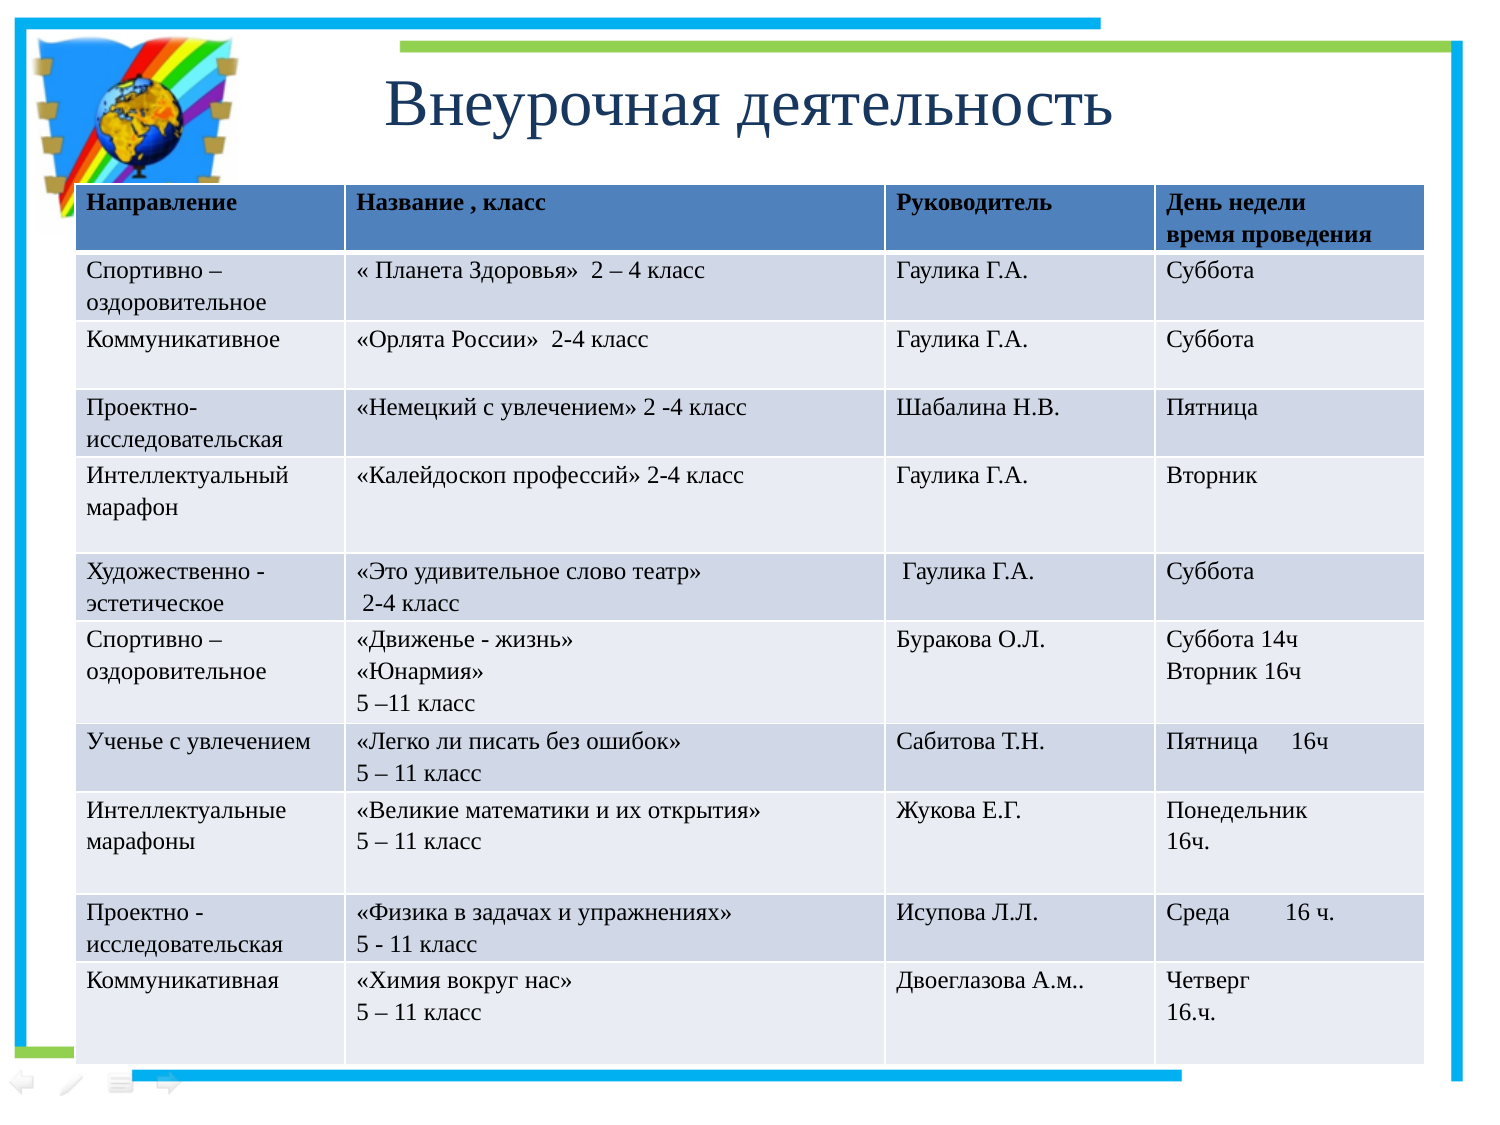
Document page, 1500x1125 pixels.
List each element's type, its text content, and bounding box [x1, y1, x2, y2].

table_cell Коммуникативная [76, 963, 344, 1064]
table_cell Суббота [1156, 255, 1424, 320]
table_cell Спортивно – оздоровительное [76, 622, 344, 723]
table_cell Спортивно – оздоровительное [76, 255, 344, 320]
table_cell Гаулика Г.А. [886, 458, 1154, 552]
table_cell Среда 16 ч. [1156, 895, 1424, 961]
table_cell «Движенье - жизнь» «Юнармия» 5 –11 класс [346, 622, 884, 723]
table_header День недели время проведения [1156, 185, 1424, 250]
table_header Направление [76, 185, 344, 250]
table_cell Понедельник 16ч. [1156, 793, 1424, 893]
table_cell «Орлята России» 2-4 класс [346, 322, 884, 388]
table_cell Четверг 16.ч. [1156, 963, 1424, 1064]
table_cell «Легко ли писать без ошибок» 5 – 11 класс [346, 724, 884, 791]
table_cell Коммуникативное [76, 322, 344, 388]
table_cell Проектно - исследовательская [76, 895, 344, 961]
table_cell «Немецкий с увлечением» 2 -4 класс [346, 390, 884, 456]
table_cell Интеллектуальный марафон [76, 458, 344, 552]
table_cell Гаулика Г.А. [886, 322, 1154, 388]
table_header Название , класс [346, 185, 884, 250]
table_header Руководитель [886, 185, 1154, 250]
table_cell «Химия вокруг нас» 5 – 11 класс [346, 963, 884, 1064]
table_cell Буракова О.Л. [886, 622, 1154, 723]
table_cell Сабитова Т.Н. [886, 724, 1154, 791]
table_cell «Великие математики и их открытия» 5 – 11 класс [346, 793, 884, 893]
picture [0, 0, 1477, 1112]
table_cell « Планета Здоровья» 2 – 4 класс [346, 255, 884, 320]
table_cell Суббота [1156, 322, 1424, 388]
table_cell Суббота 14ч Вторник 16ч [1156, 622, 1424, 723]
table_cell Пятница [1156, 390, 1424, 456]
table_cell «Физика в задачах и упражнениях» 5 - 11 класс [346, 895, 884, 961]
table_cell Художественно -эстетическое [76, 554, 344, 620]
table_cell «Калейдоскоп профессий» 2-4 класс [346, 458, 884, 552]
table_cell Суббота [1156, 554, 1424, 620]
title Внеурочная деятельность [74, 44, 1426, 153]
table_cell Ученье с увлечением [76, 724, 344, 791]
table_cell Вторник [1156, 458, 1424, 552]
table_cell Пятница 16ч [1156, 724, 1424, 791]
table_cell Жукова Е.Г. [886, 793, 1154, 893]
table_cell Двоеглазова А.м.. [886, 963, 1154, 1064]
table_cell «Это удивительное слово театр» 2-4 класс [346, 554, 884, 620]
table_cell Гаулика Г.А. [886, 255, 1154, 320]
table_cell Исупова Л.Л. [886, 895, 1154, 961]
table_cell Проектно-исследовательская [76, 390, 344, 456]
table_cell Шабалина Н.В. [886, 390, 1154, 456]
table_cell Интеллектуальные марафоны [76, 793, 344, 893]
table_cell Гаулика Г.А. [886, 554, 1154, 620]
